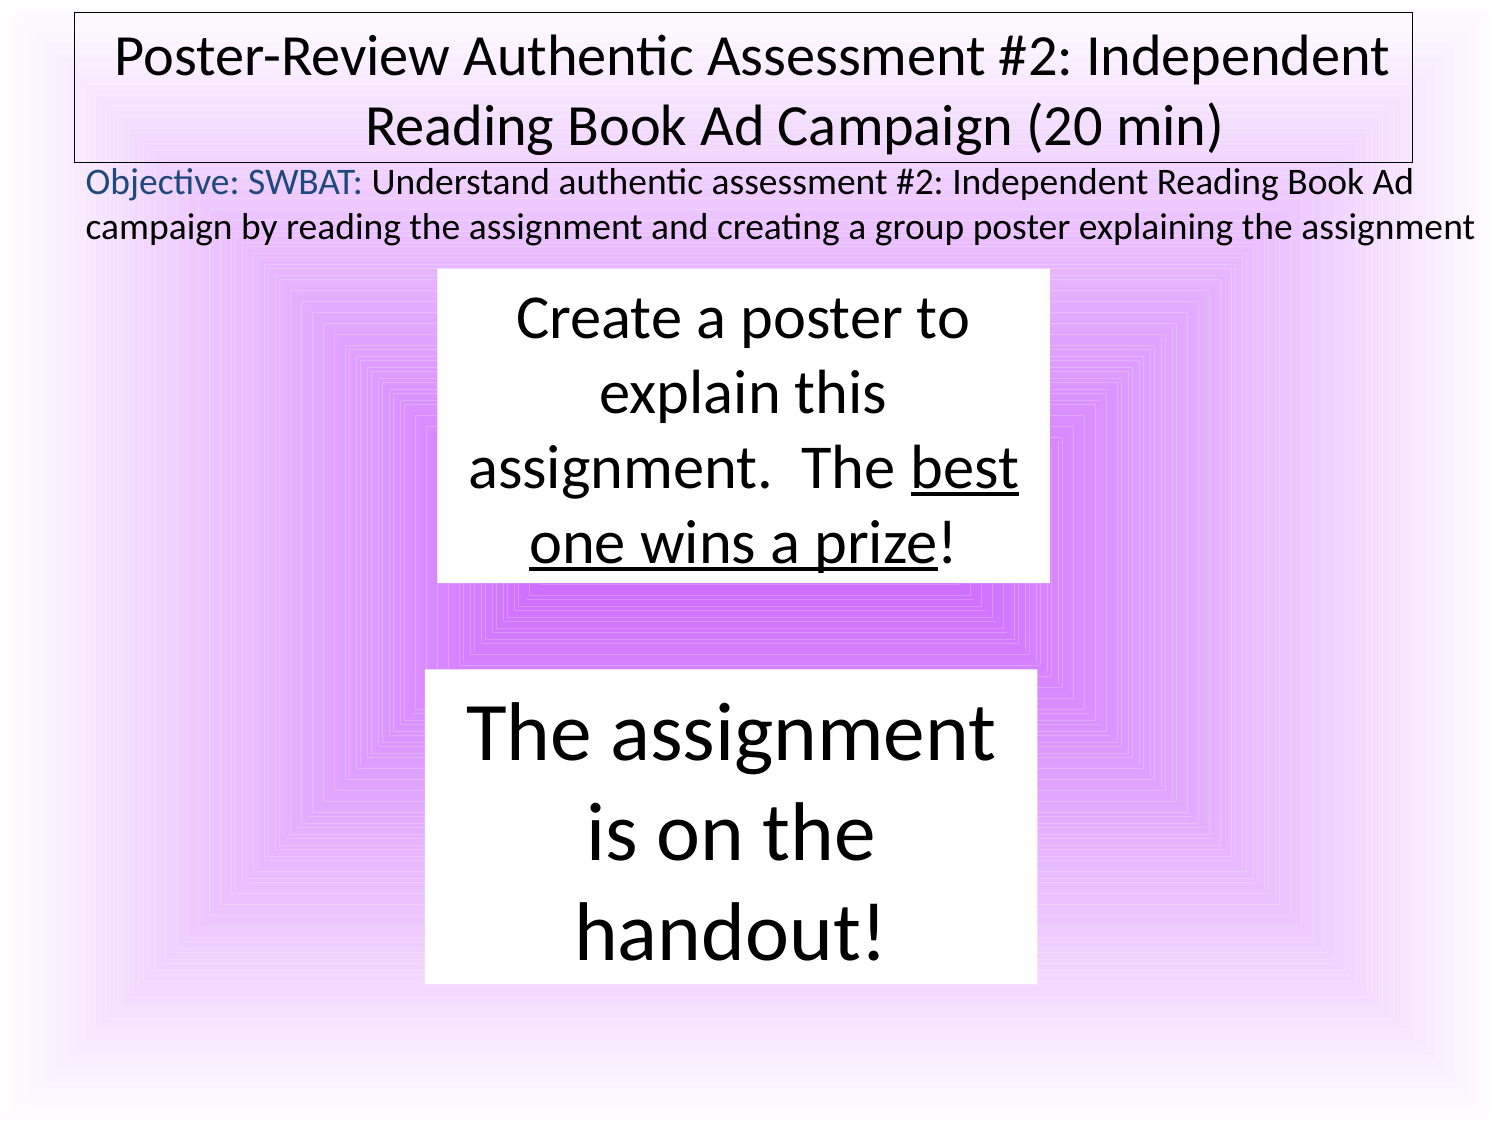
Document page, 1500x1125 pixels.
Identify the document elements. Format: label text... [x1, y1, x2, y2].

text_box Objective: SWBAT: Understand authentic assessment #2: Independent Reading Book Ad campaign by reading the assignment and creating a group poster explaining the assignment [70, 149, 1500, 327]
text_box The assignment is on the handout! [424, 669, 1038, 985]
text_box Create a poster to explain this assignment. The best one wins a prize! [437, 268, 1050, 584]
text_box Poster-Review Authentic Assessment #2: Independent Reading Book Ad Campaign (20 min) [74, 12, 1413, 149]
